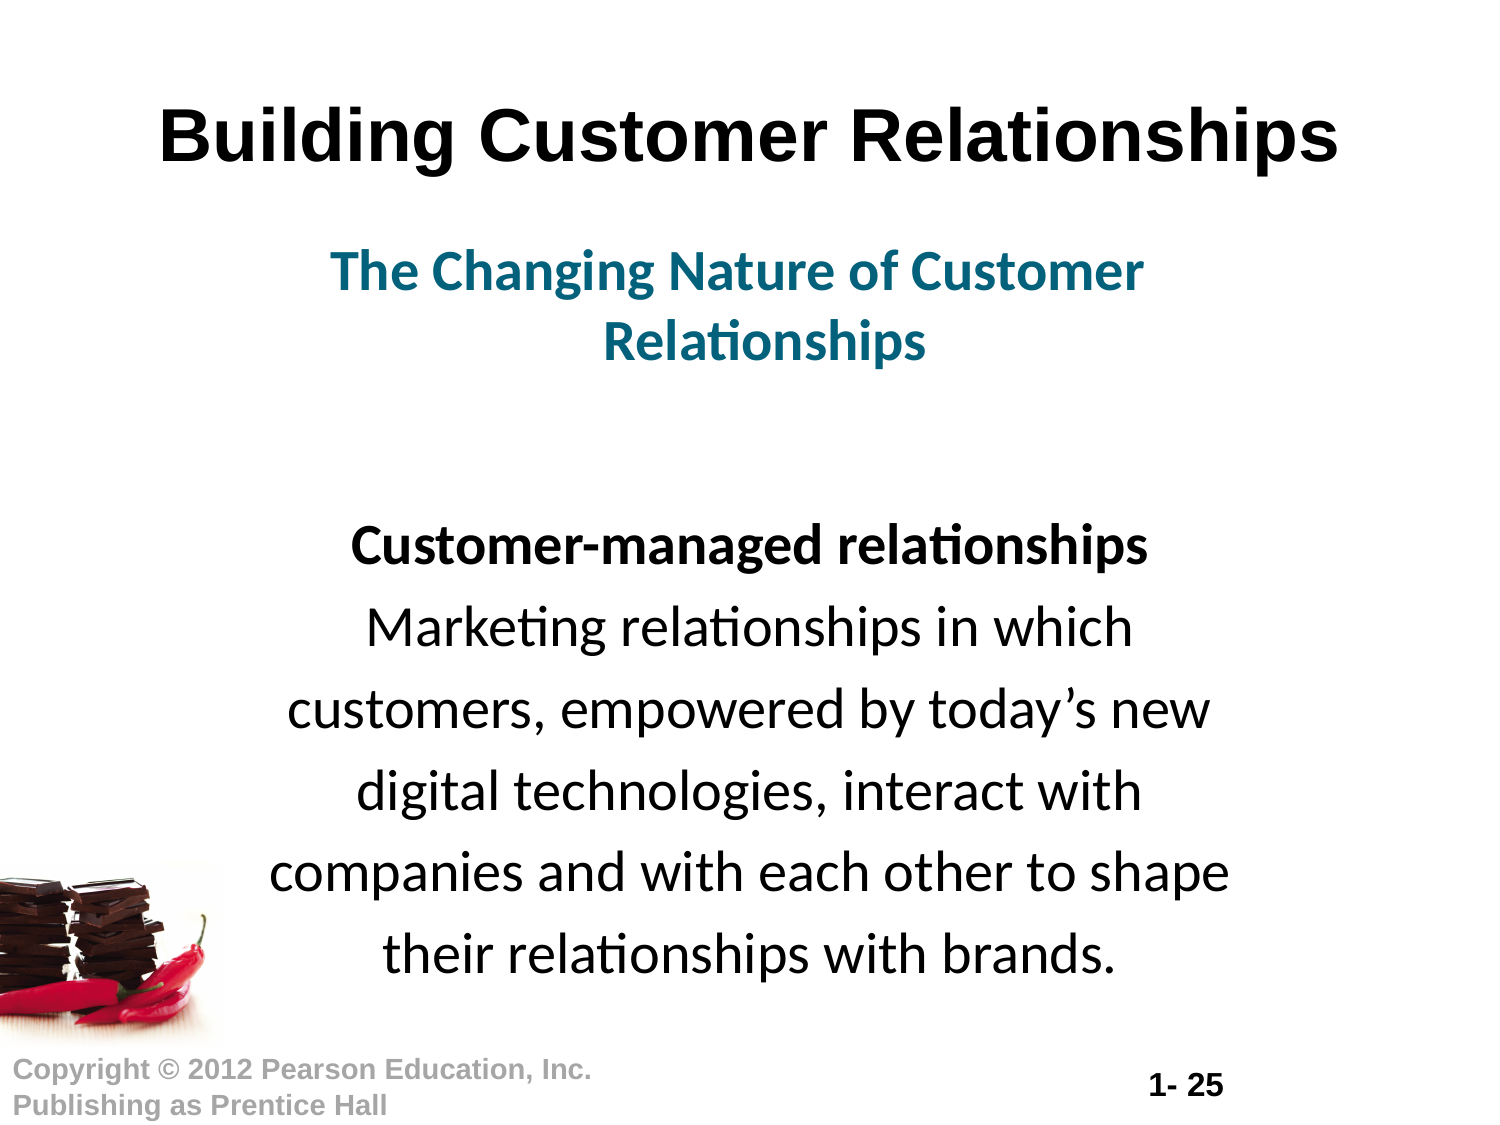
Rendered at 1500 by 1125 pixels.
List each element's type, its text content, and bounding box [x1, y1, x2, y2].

title Building Customer Relationships [112, 37, 1388, 226]
list Customer-managed relationships Marketing relationships in which customers, empowered by today’s new digital technologies, interact with companies and with each other to shape their relationships with brands. [112, 412, 1388, 1001]
picture [0, 862, 225, 1050]
list The Changing Nature of Customer Relationships [149, 224, 1326, 288]
